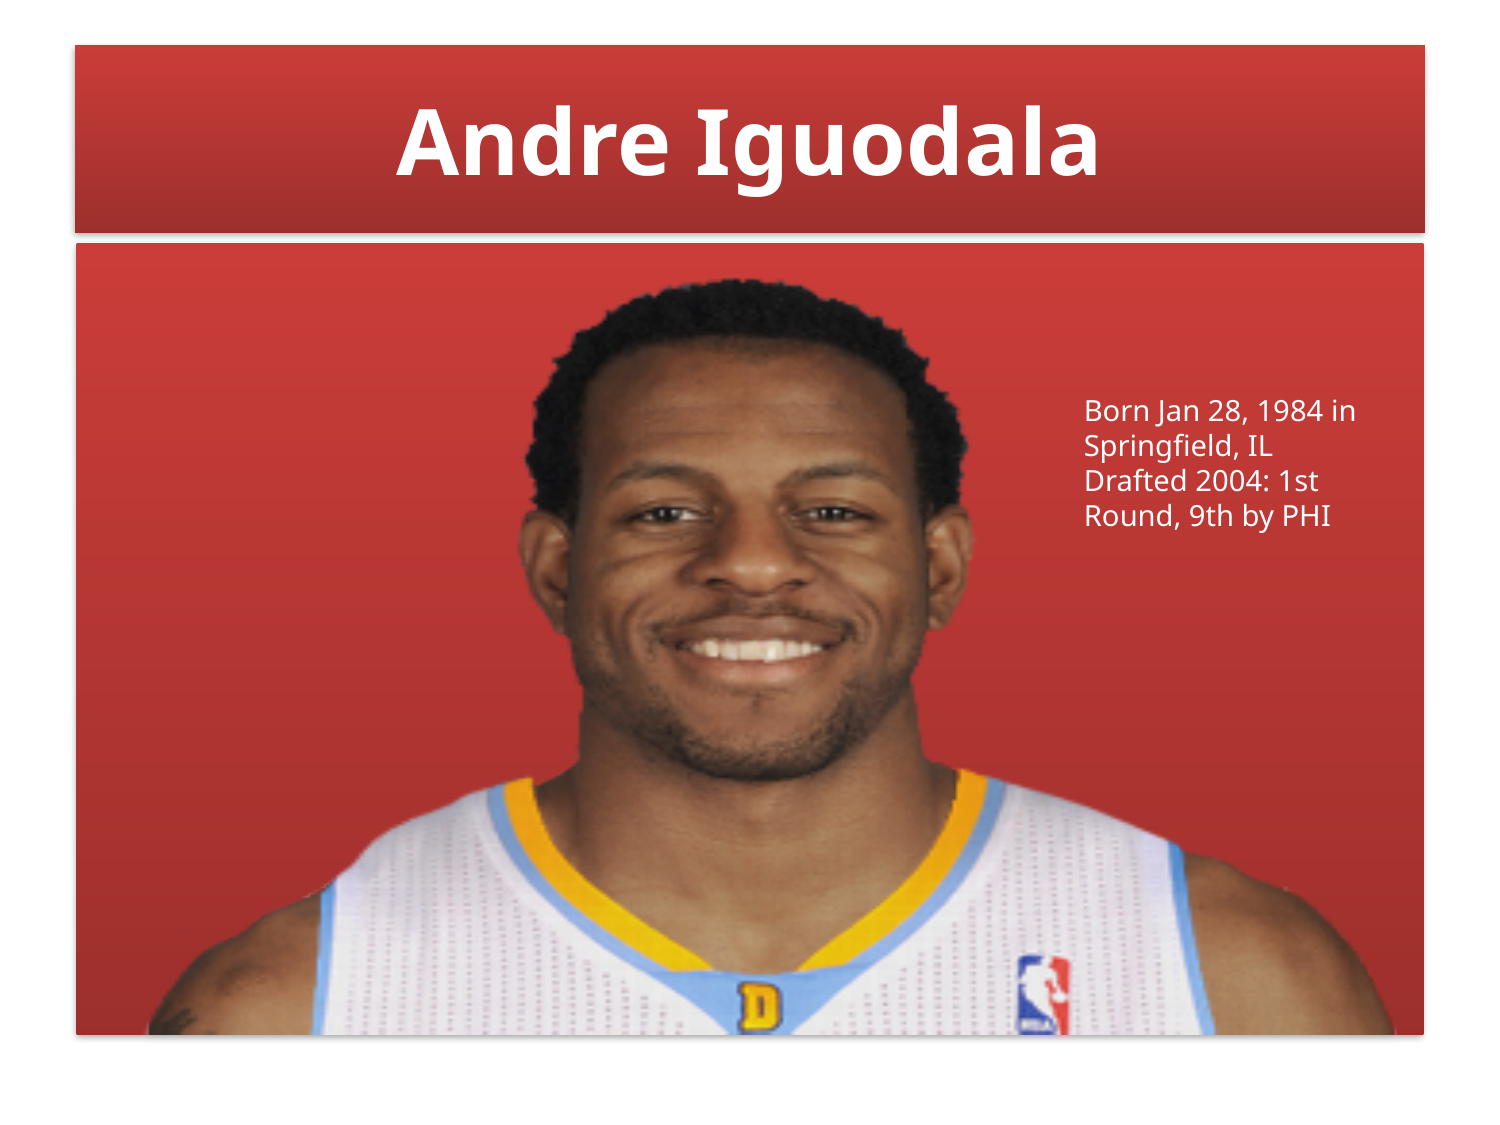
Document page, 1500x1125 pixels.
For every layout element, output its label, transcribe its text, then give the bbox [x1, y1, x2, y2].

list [76, 243, 1424, 1036]
title Andre Iguodala [75, 45, 1425, 233]
